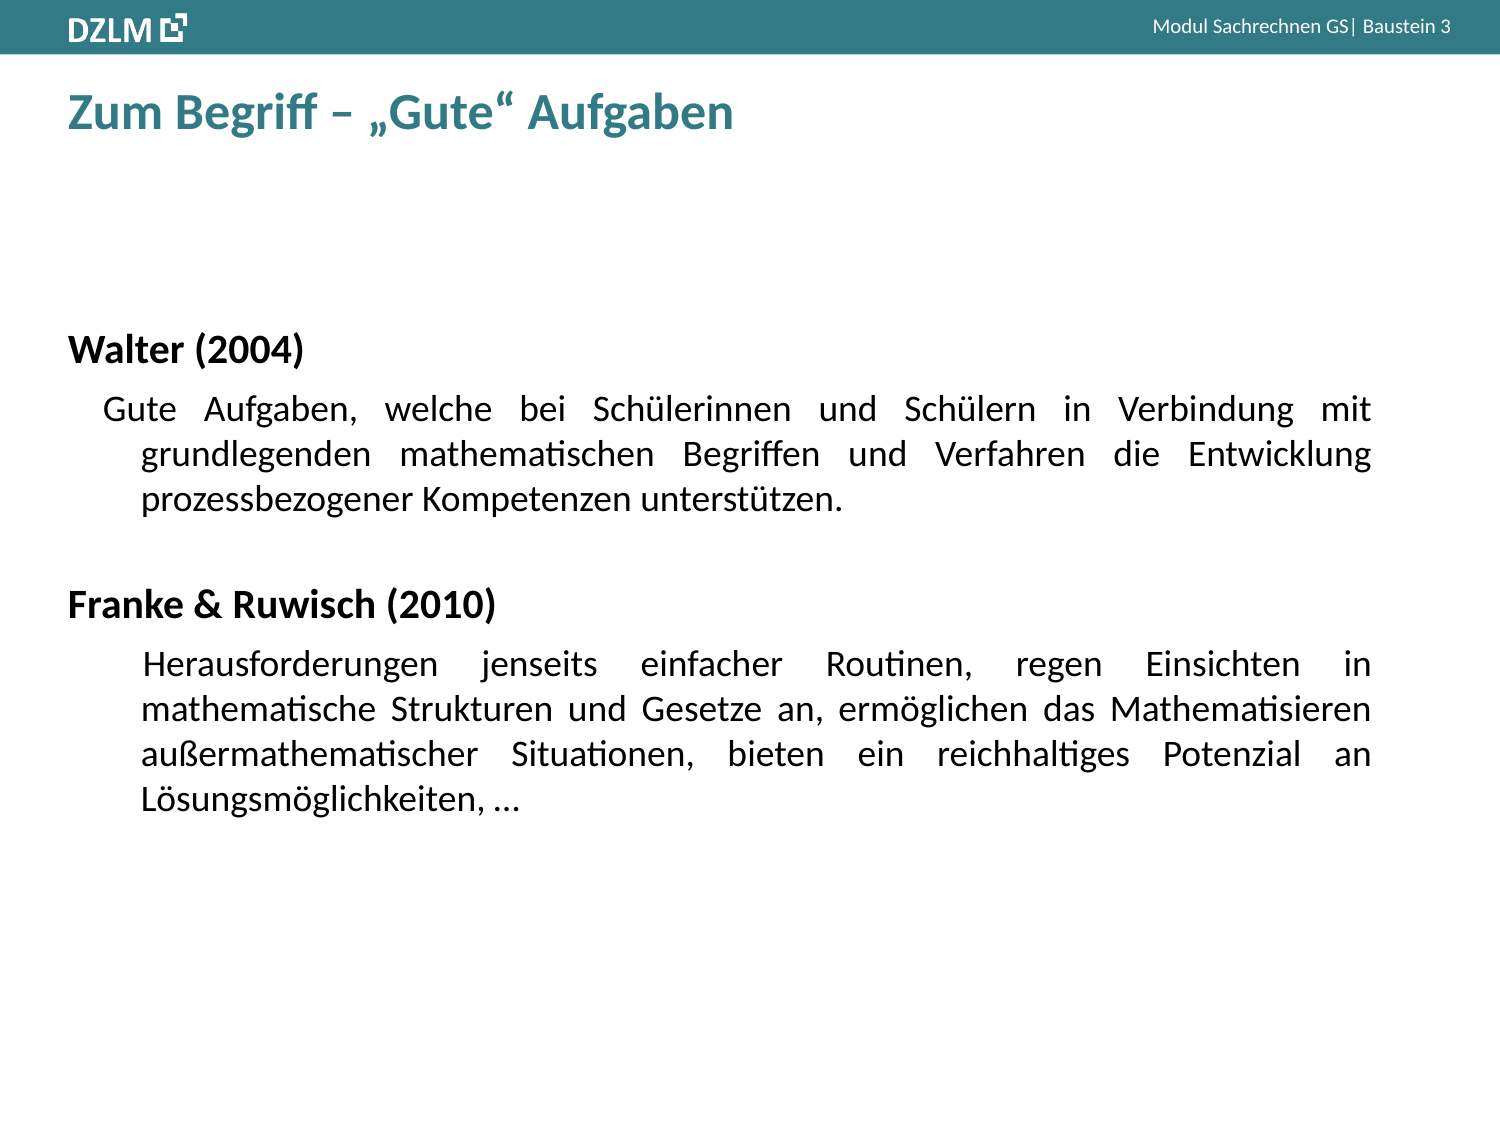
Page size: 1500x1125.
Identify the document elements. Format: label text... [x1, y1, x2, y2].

title Zum Begriff – „Gute“ Aufgaben [53, 68, 1500, 149]
text_box Walter (2004) Gute Aufgaben, welche bei Schülerinnen und Schülern in Verbindung mit grundlegenden mathematischen Begriffen und Verfahren die Entwicklung prozessbezogener Kompetenzen unterstützen. Franke & Ruwisch (2010) Herausforderungen jenseits einfacher Routinen, regen Einsichten in mathematische Strukturen und Gesetze an, ermöglichen das Mathematisieren außermathematischer Situationen, bieten ein reichhaltiges Potenzial an Lösungsmöglichkeiten, … [53, 314, 1388, 917]
